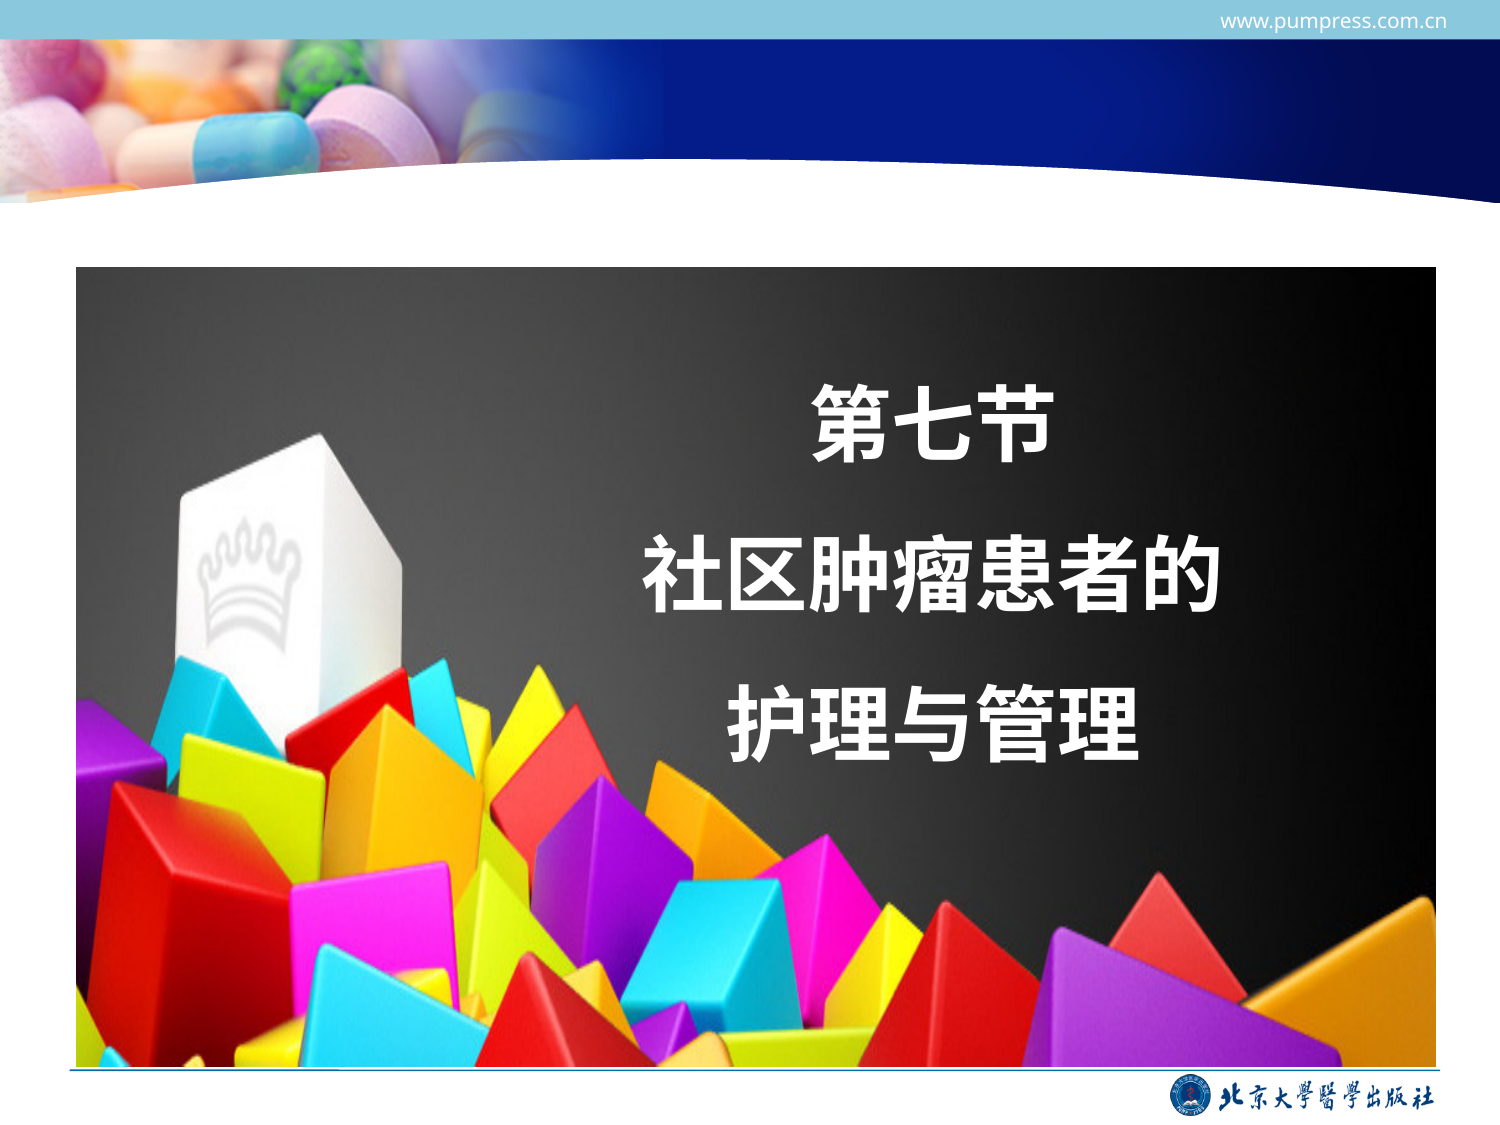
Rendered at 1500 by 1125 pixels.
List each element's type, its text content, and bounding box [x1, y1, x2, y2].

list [76, 266, 1436, 1067]
slide_number www.pumpress.com.cn [1024, 0, 1463, 38]
picture [1170, 1074, 1436, 1118]
picture [0, 40, 1500, 203]
